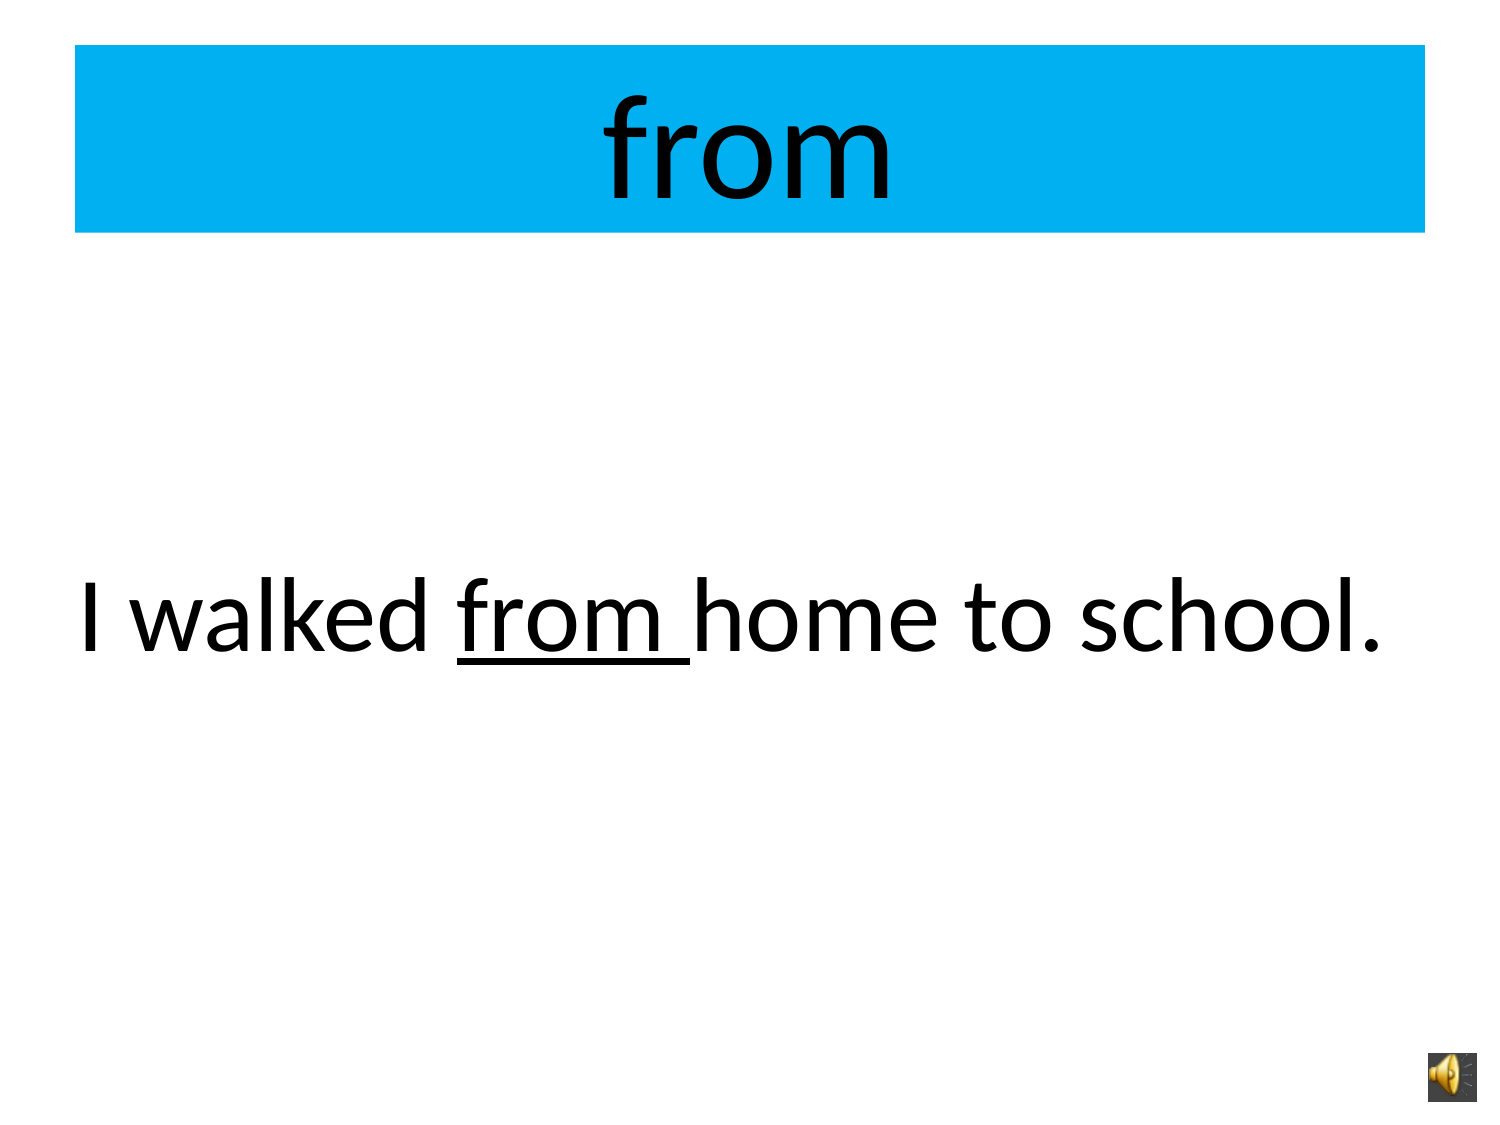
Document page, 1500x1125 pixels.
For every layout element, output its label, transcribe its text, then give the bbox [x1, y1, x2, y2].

title from [75, 45, 1425, 233]
list I walked from home to school. [62, 537, 1413, 738]
picture [1427, 1052, 1478, 1103]
